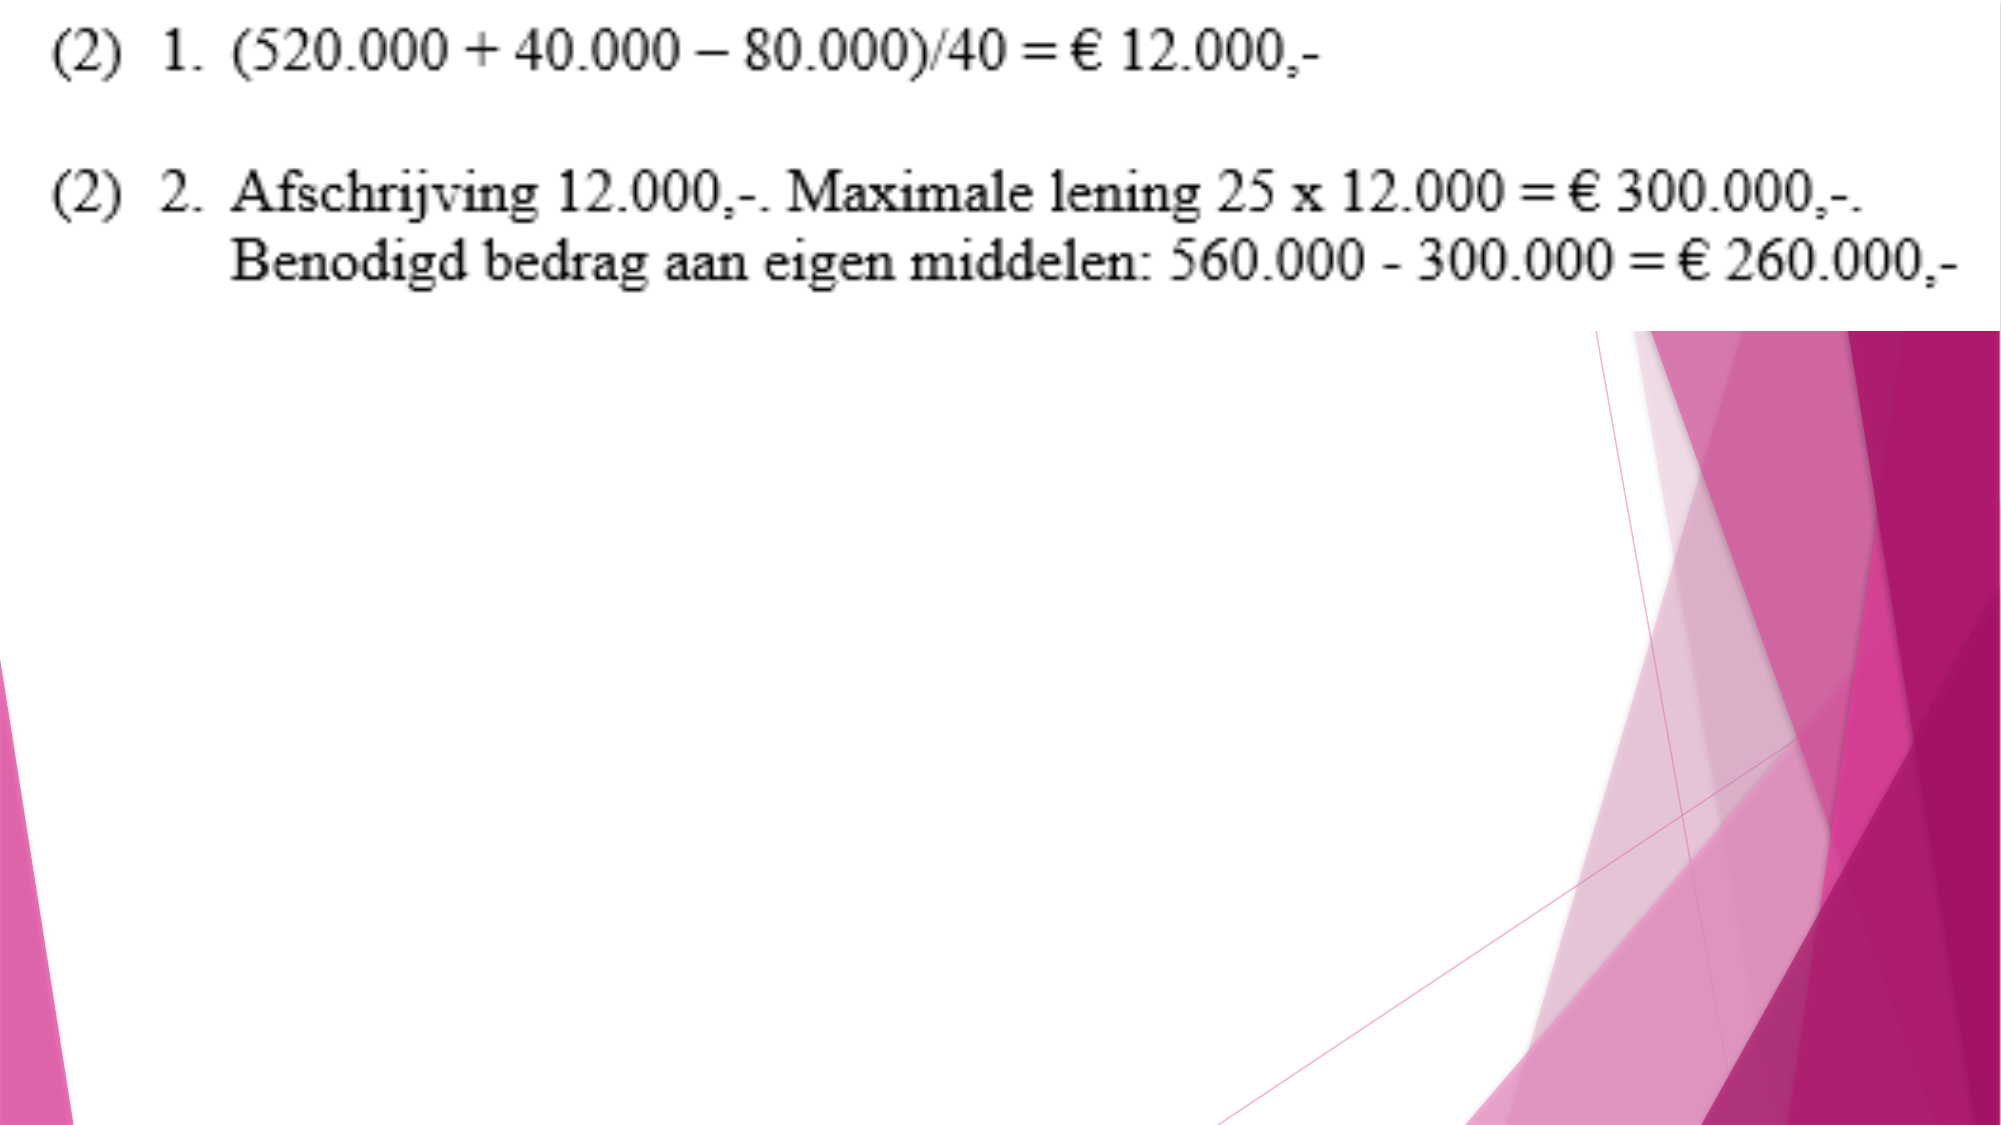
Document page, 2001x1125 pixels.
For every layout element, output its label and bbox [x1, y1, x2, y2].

picture [0, 0, 2000, 332]
